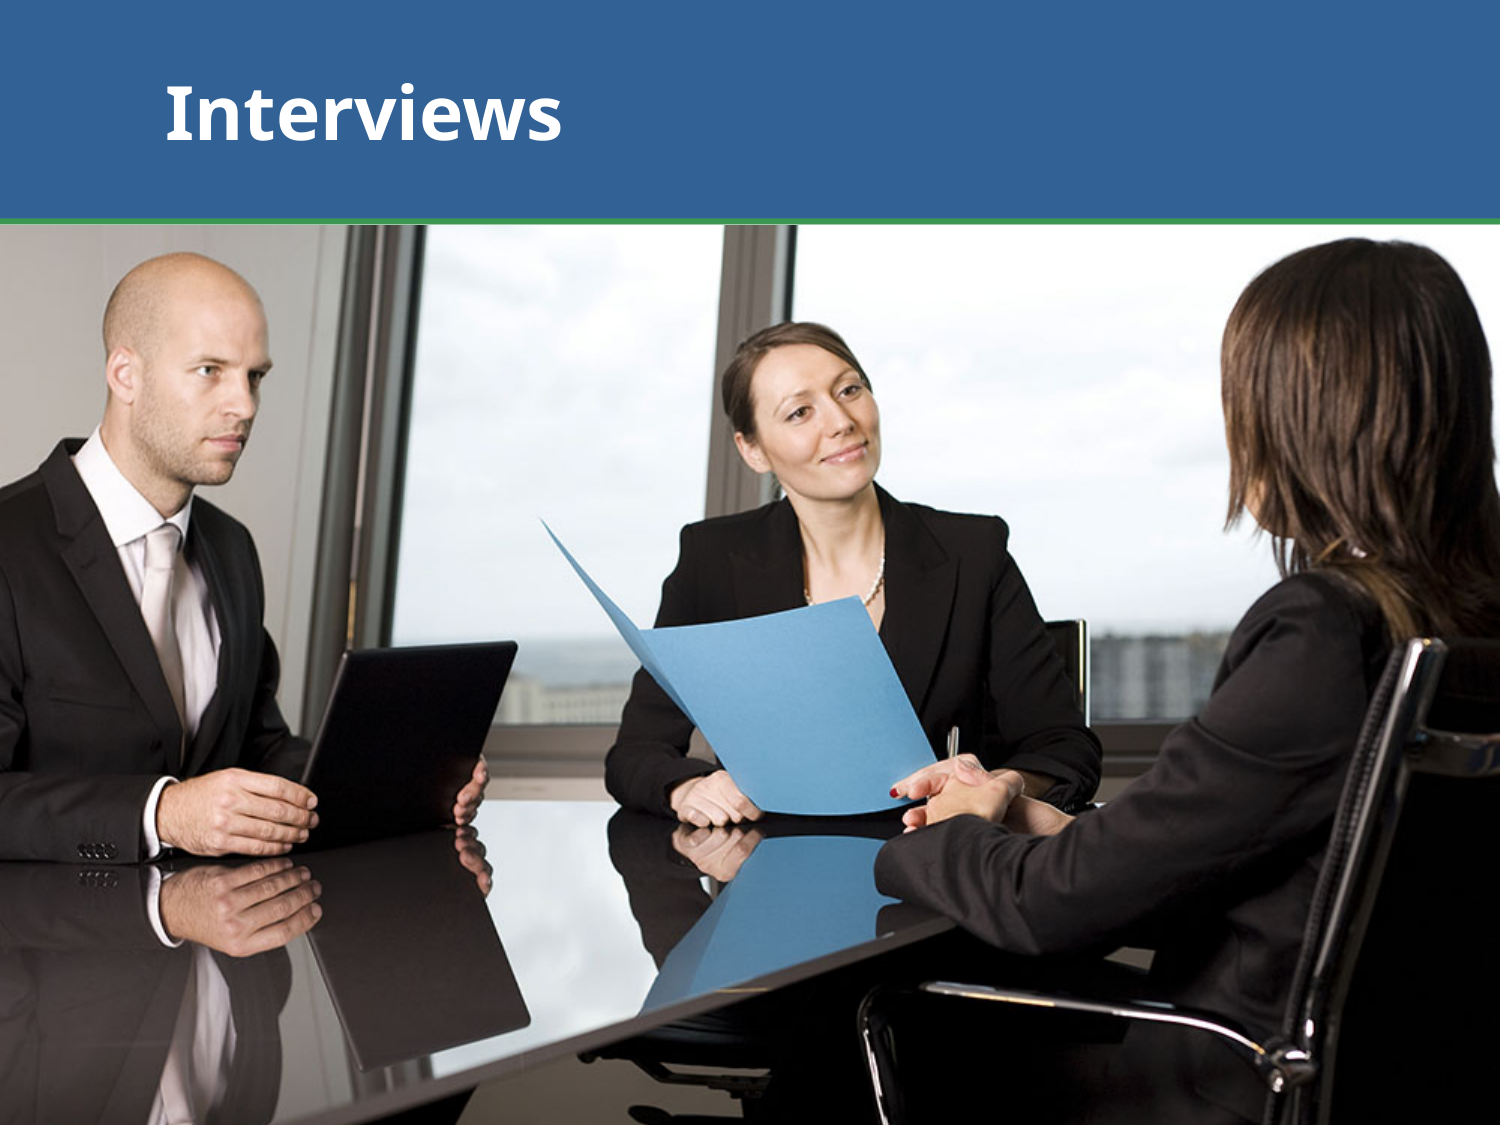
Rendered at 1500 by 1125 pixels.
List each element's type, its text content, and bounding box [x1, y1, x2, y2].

title Interviews [150, 0, 1350, 221]
picture [0, 0, 1500, 1125]
